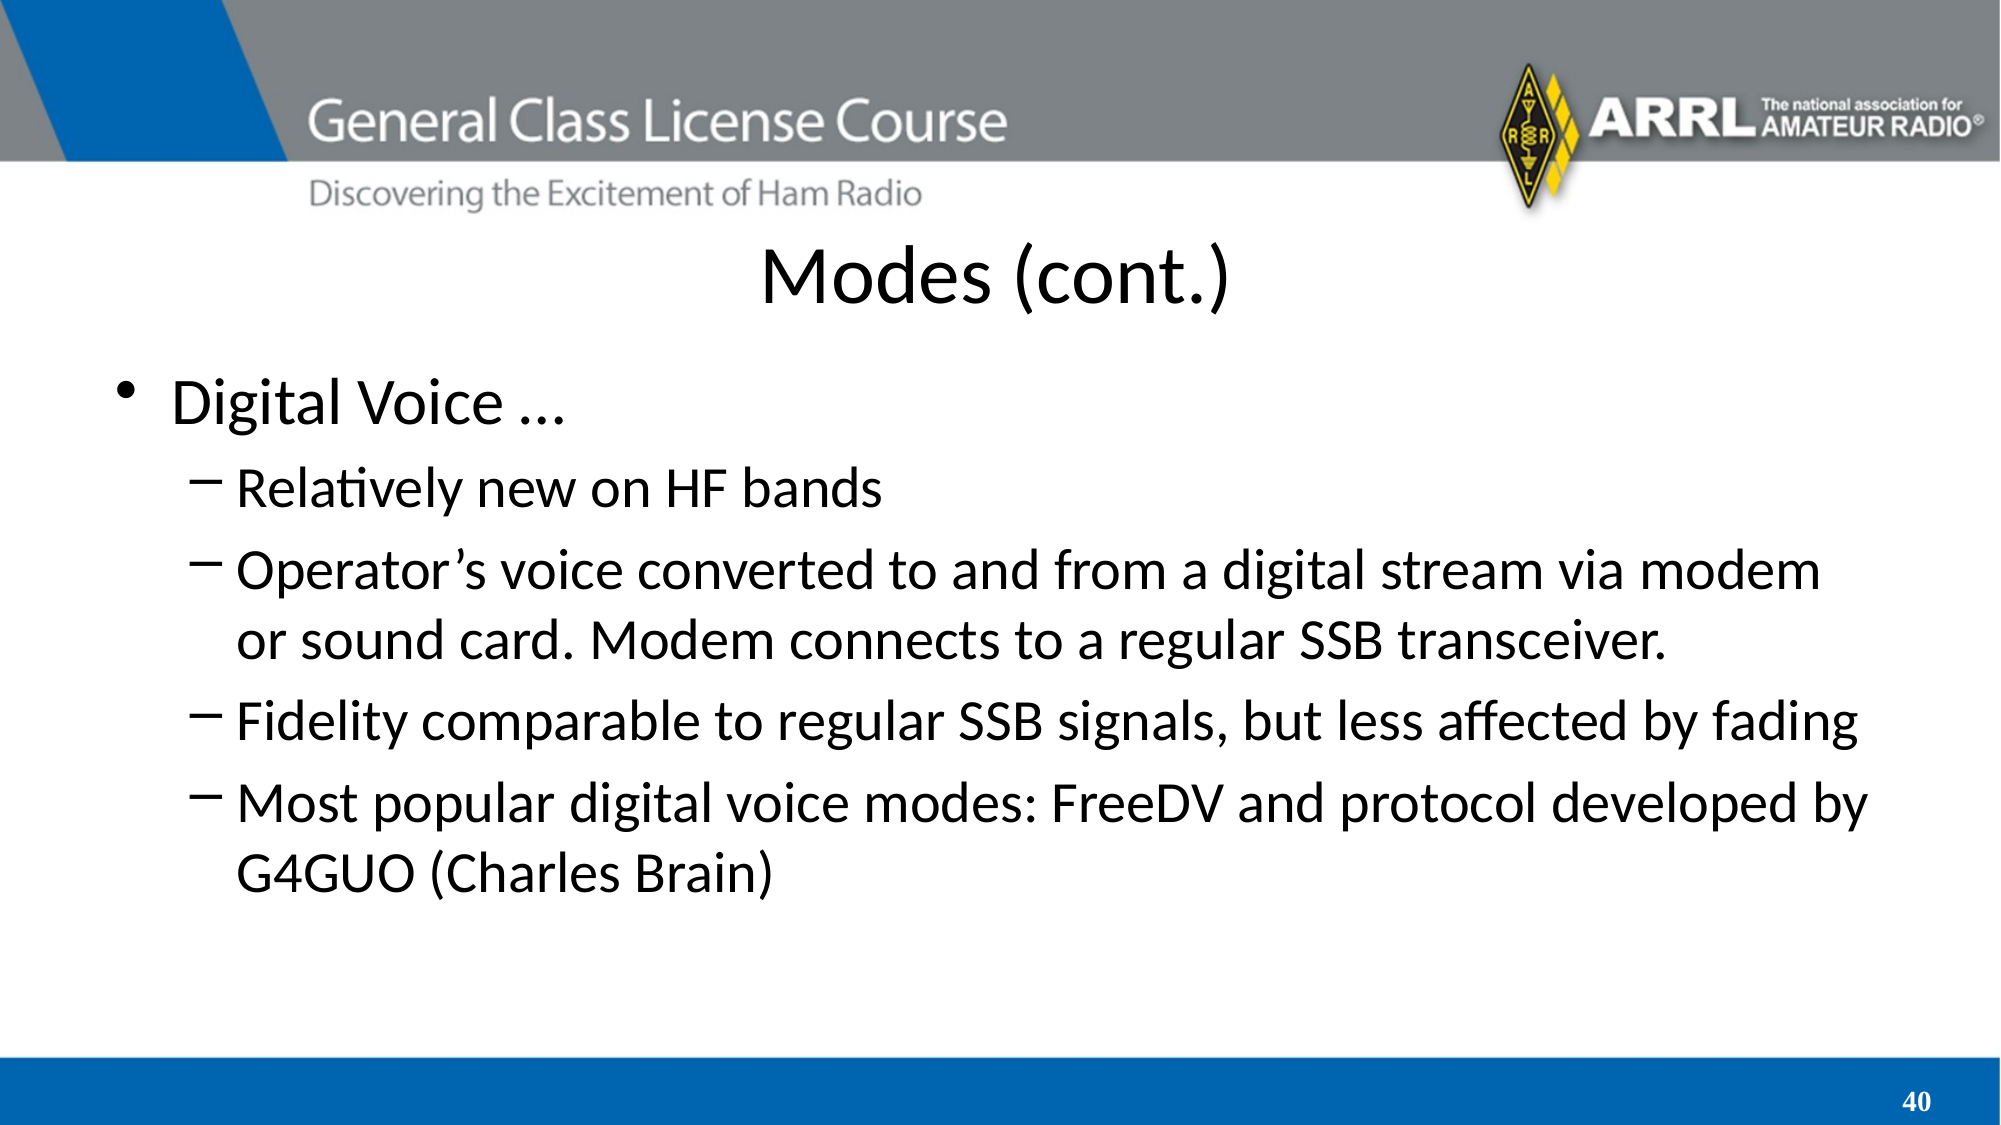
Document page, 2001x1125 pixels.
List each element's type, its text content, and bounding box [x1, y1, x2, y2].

list Digital Voice … Relatively new on HF bands Operator’s voice converted to and from a digital stream via modem or sound card. Modem connects to a regular SSB transceiver. Fidelity comparable to regular SSB signals, but less affected by fading Most popular digital voice modes: FreeDV and protocol developed by G4GUO (Charles Brain) [99, 350, 1900, 1037]
picture [0, 0, 2001, 1125]
title Modes (cont.) [96, 212, 1897, 356]
